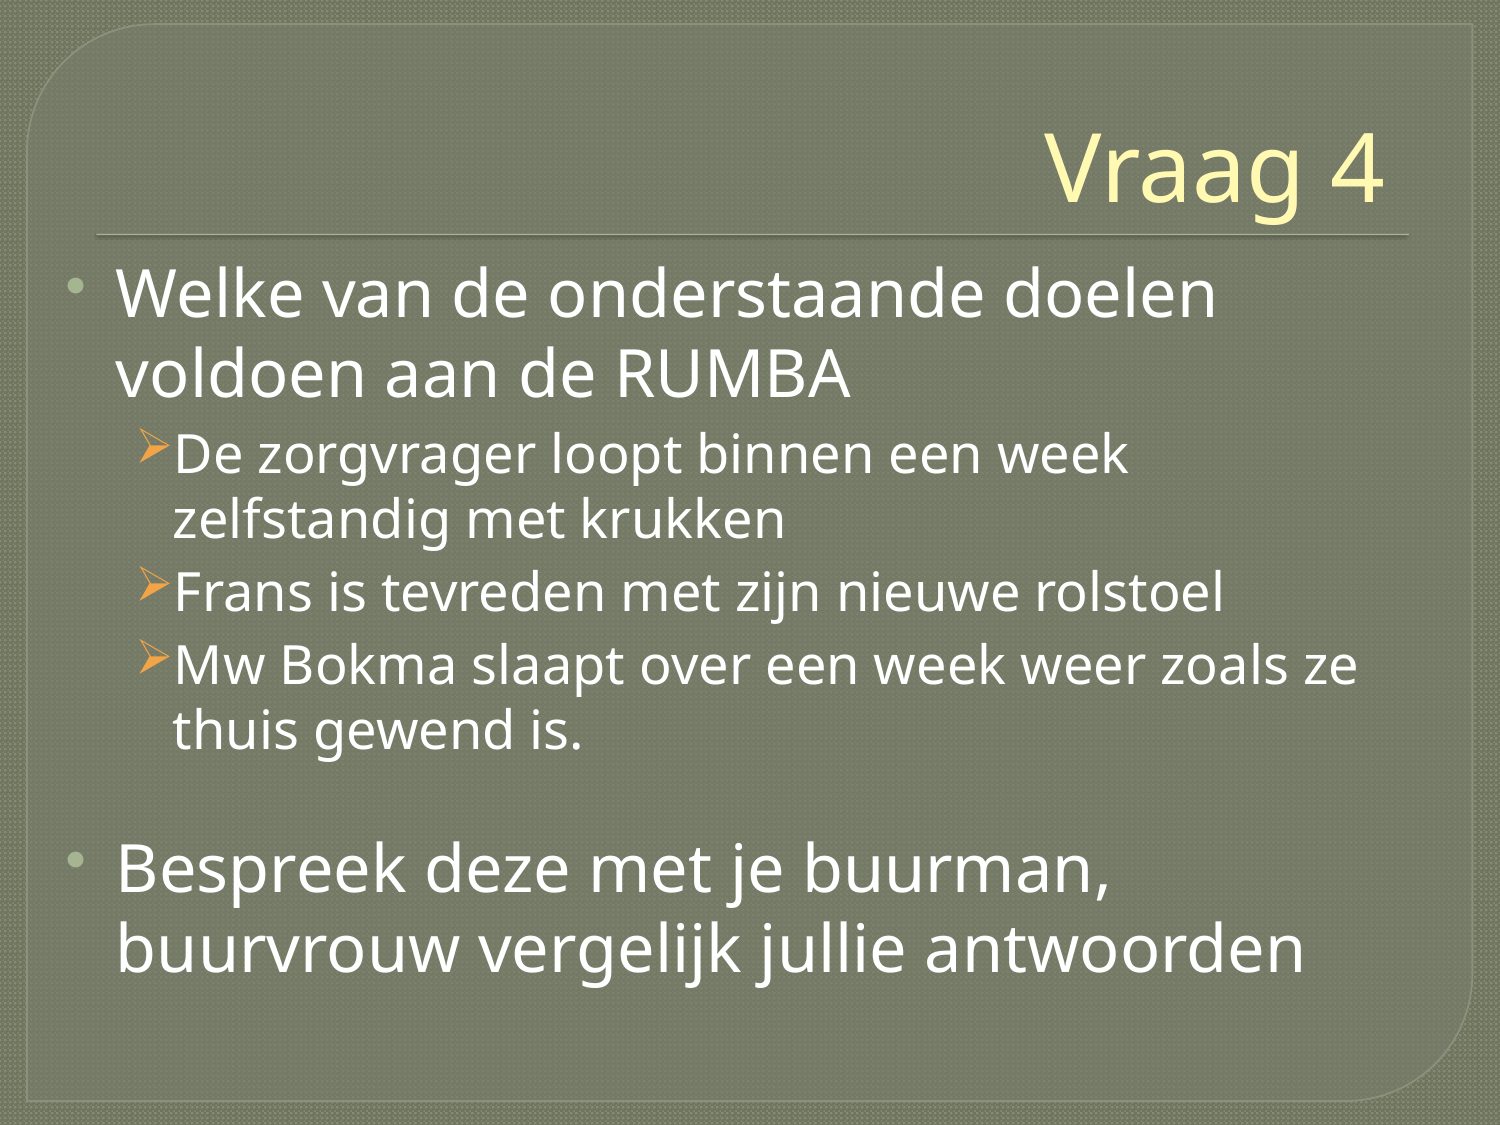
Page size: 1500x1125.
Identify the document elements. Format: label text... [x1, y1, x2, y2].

list Welke van de onderstaande doelen voldoen aan de RUMBA De zorgvrager loopt binnen een week zelfstandig met krukken Frans is tevreden met zijn nieuwe rolstoel Mw Bokma slaapt over een week weer zoals ze thuis gewend is. Bespreek deze met je buurman, buurvrouw vergelijk jullie antwoorden [53, 243, 1404, 1076]
title Vraag 4 [75, 41, 1425, 230]
